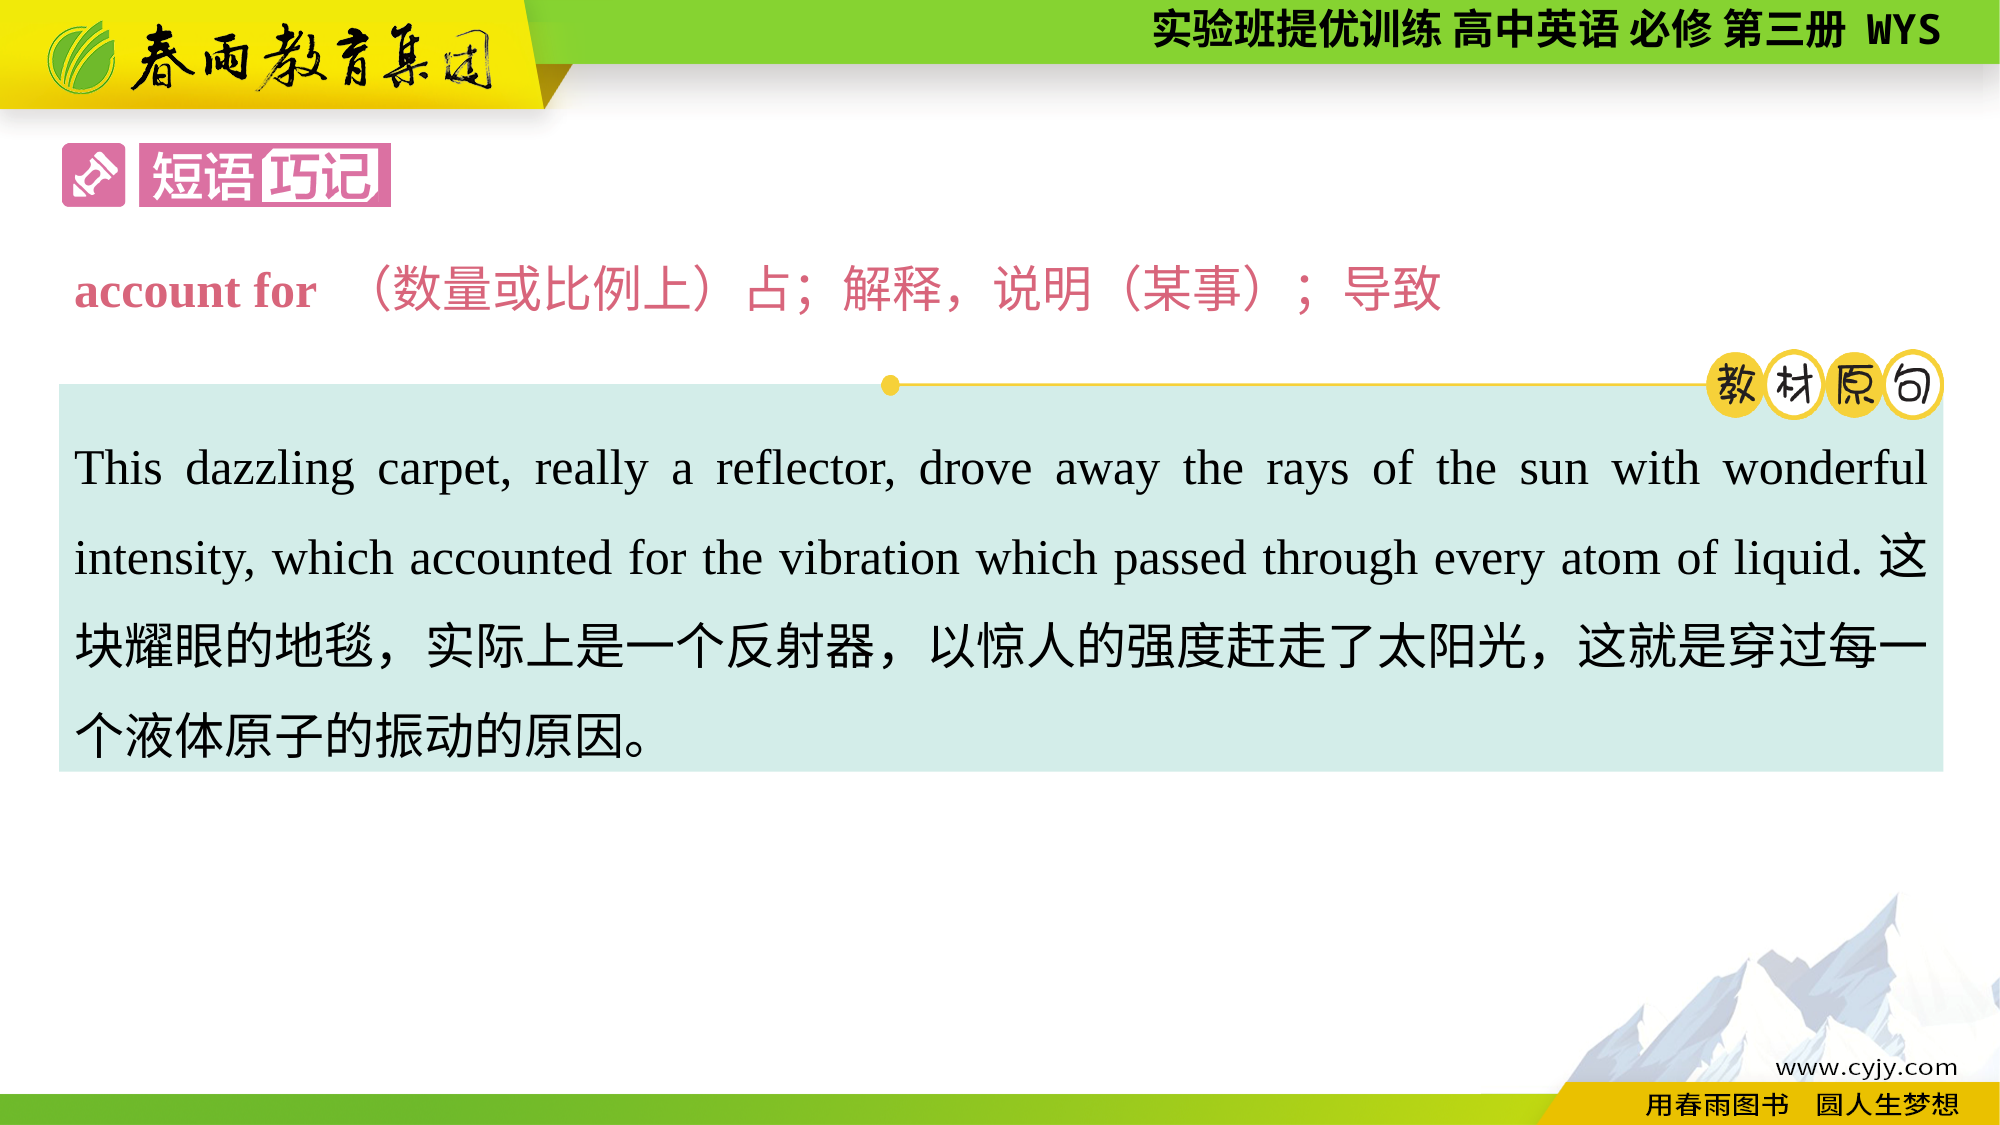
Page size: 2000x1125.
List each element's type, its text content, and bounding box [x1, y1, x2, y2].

list account for （数量或比例上）占；解释，说明（某事）；导致 [59, 219, 1944, 315]
picture [0, 0, 2000, 1125]
text_box This dazzling carpet, really a reflector, drove away the rays of the sun with wonderful intensity, which accounted for the vibration which passed through every atom of liquid.这块耀眼的地毯，实际上是一个反射器，以惊人的强度赶走了太阳光，这就是穿过每一个液体原子的振动的原因。 [59, 384, 1944, 772]
